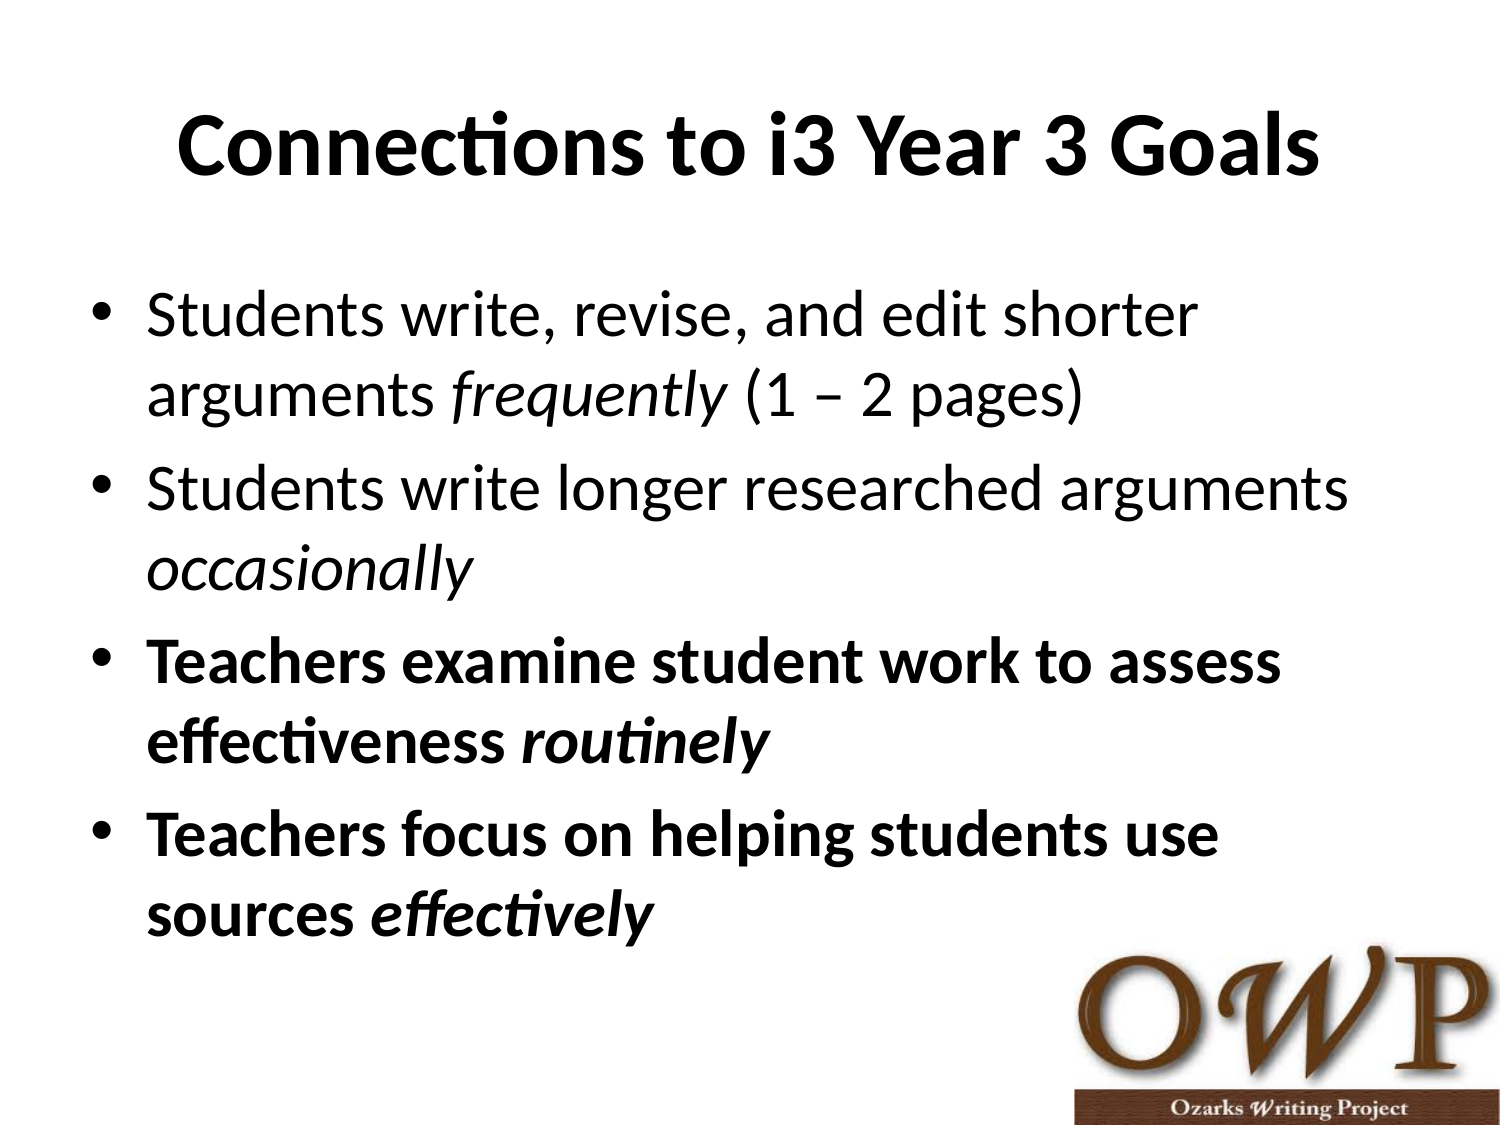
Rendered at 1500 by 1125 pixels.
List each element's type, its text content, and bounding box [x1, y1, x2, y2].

list Students write, revise, and edit shorter arguments frequently (1 – 2 pages) Students write longer researched arguments occasionally Teachers examine student work to assess effectiveness routinely Teachers focus on helping students use sources effectively [75, 262, 1425, 1005]
title Connections to i3 Year 3 Goals [75, 45, 1425, 233]
picture [1074, 937, 1500, 1125]
